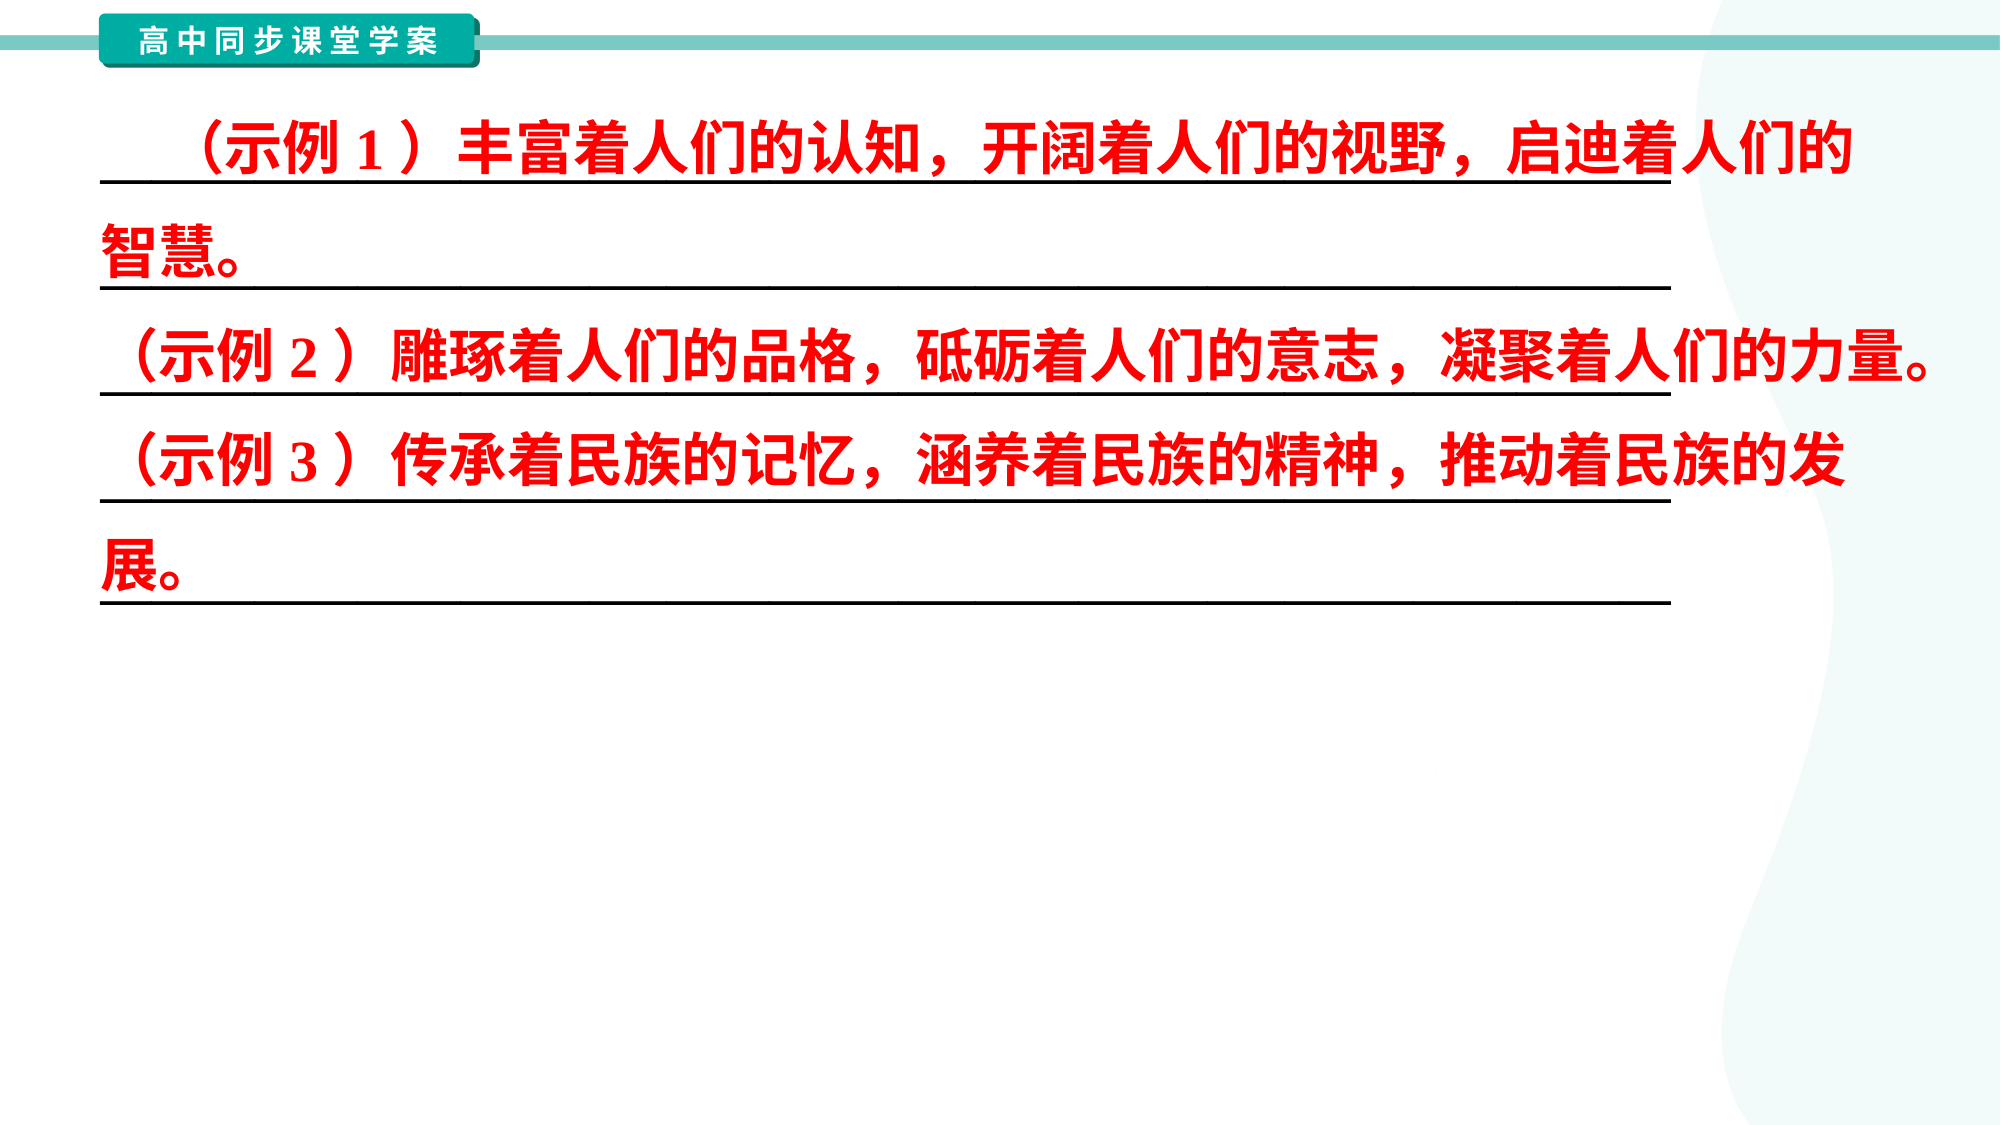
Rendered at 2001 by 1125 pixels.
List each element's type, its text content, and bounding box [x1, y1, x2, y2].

picture [0, 0, 2000, 1125]
text_box _____________________________________________________________ _____________________________________________________________ _____________________________________________________________ _____________________________________________________________ _____________________________________________________________ [100, 586, 1899, 593]
text_box （示例1）丰富着人们的认知，开阔着人们的视野，启迪着人们的 智慧。 （示例2）雕琢着人们的品格，砥砺着人们的意志，凝聚着人们的力量。 （示例3）传承着民族的记忆，涵养着民族的精神，推动着民族的发 展。 [100, 76, 1899, 586]
